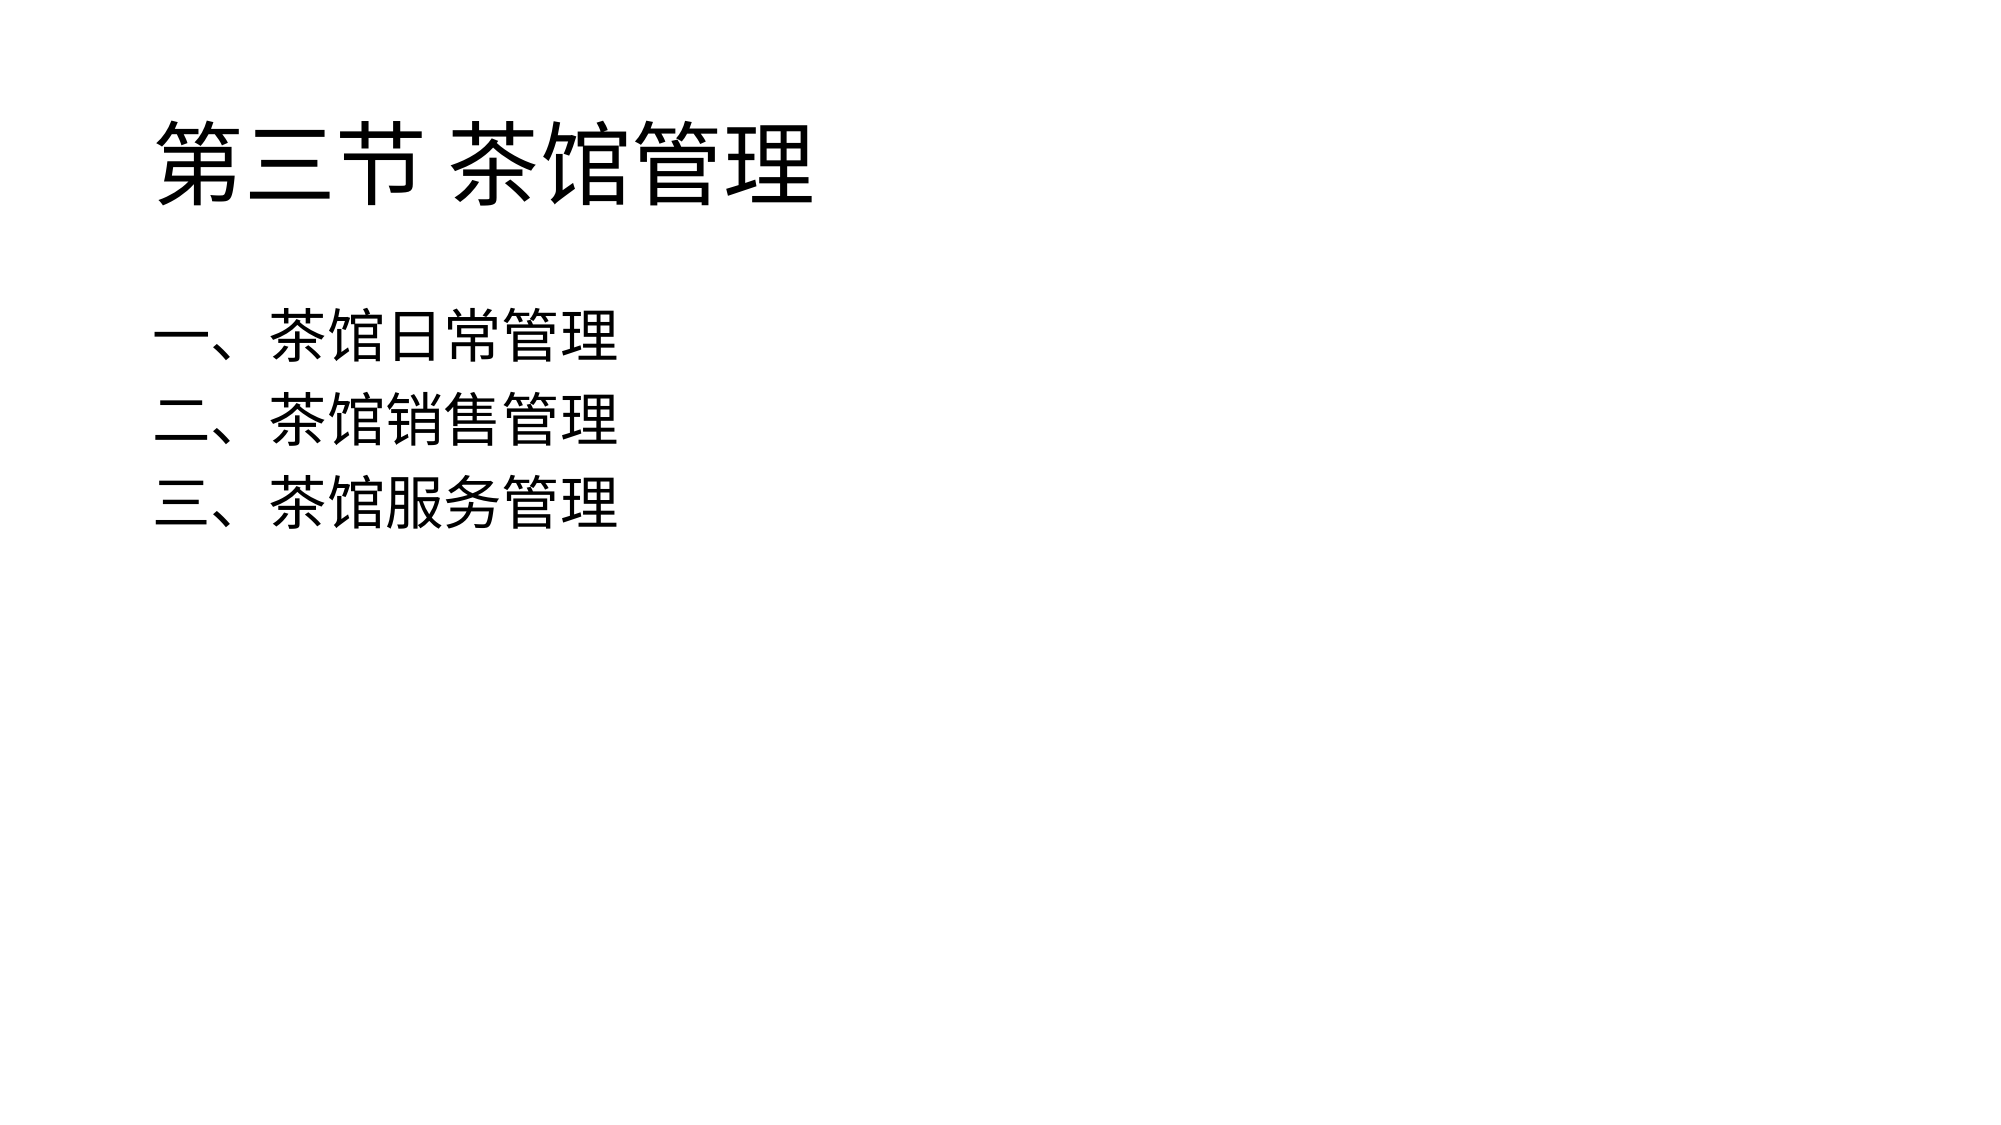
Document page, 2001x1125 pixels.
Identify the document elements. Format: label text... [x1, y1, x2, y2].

title 第三节 茶馆管理 [137, 59, 1863, 278]
list 一、茶馆日常管理 二、茶馆销售管理 三、茶馆服务管理 [137, 299, 1863, 1014]
